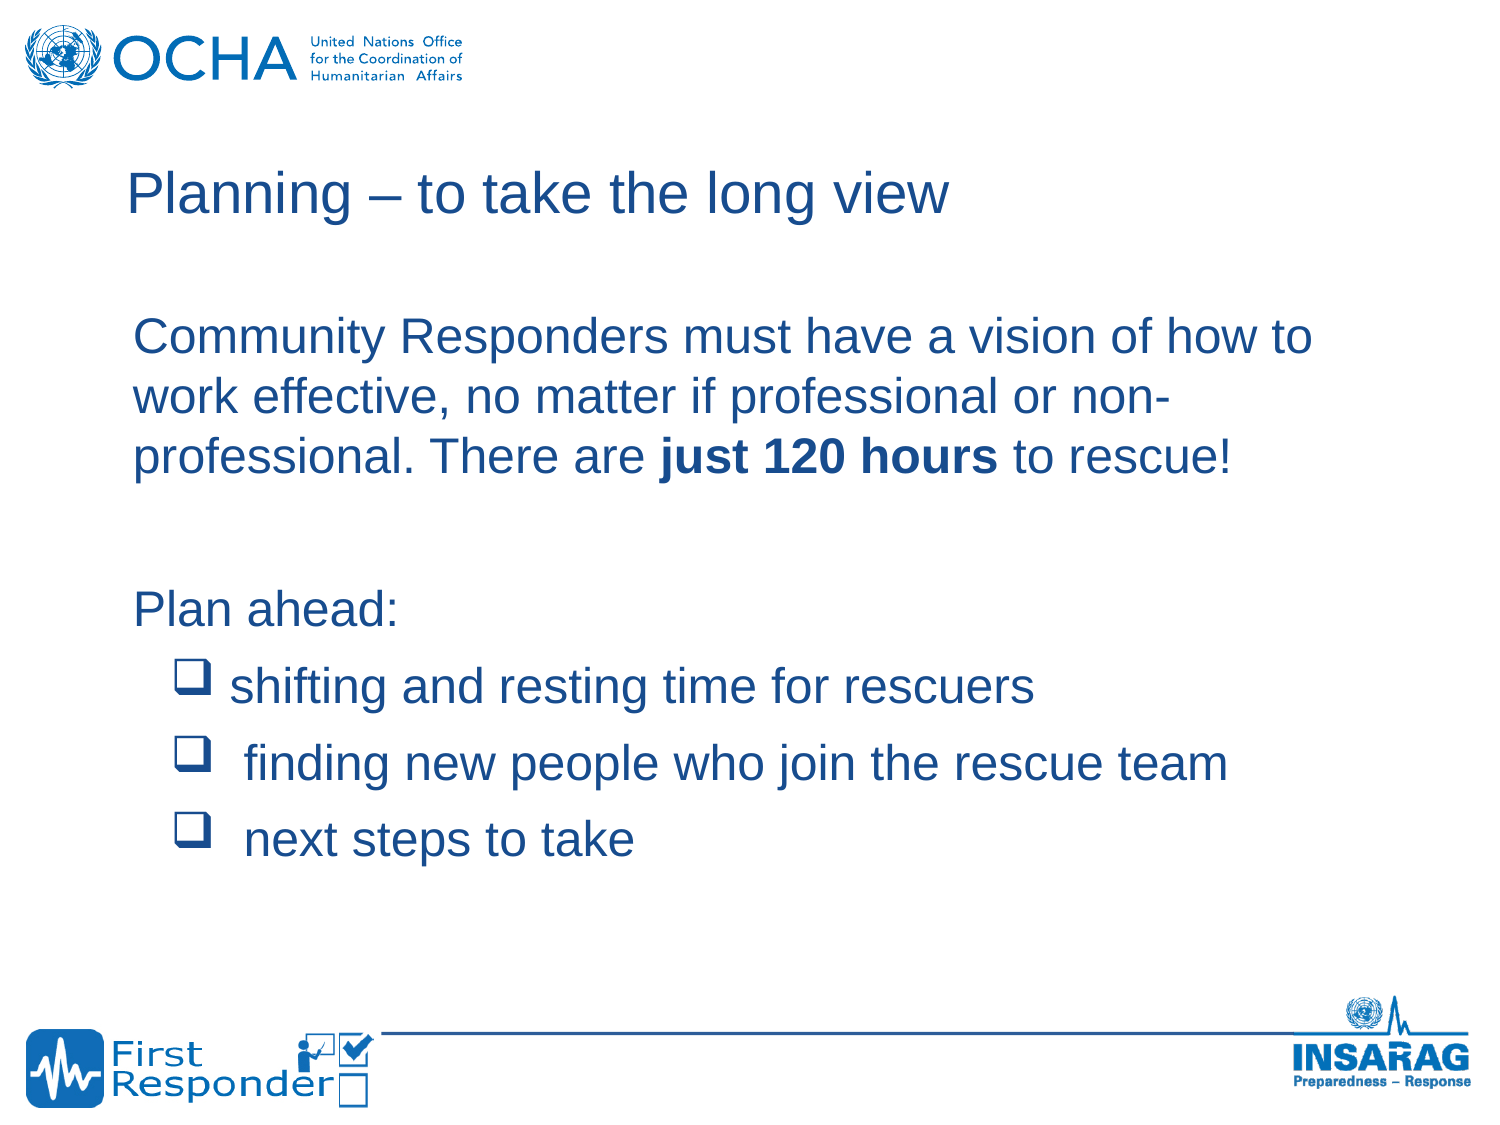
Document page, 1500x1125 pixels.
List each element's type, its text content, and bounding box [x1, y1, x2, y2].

picture [1287, 995, 1471, 1094]
picture [24, 1024, 375, 1113]
text_box Planning – to take the long view [104, 147, 966, 233]
list Community Responders must have a vision of how to work effective, no matter if professional or non-professional. There are just 120 hours to rescue! Plan ahead: shifting and resting time for rescuers finding new people who join the rescue team next steps to take [118, 295, 1444, 733]
